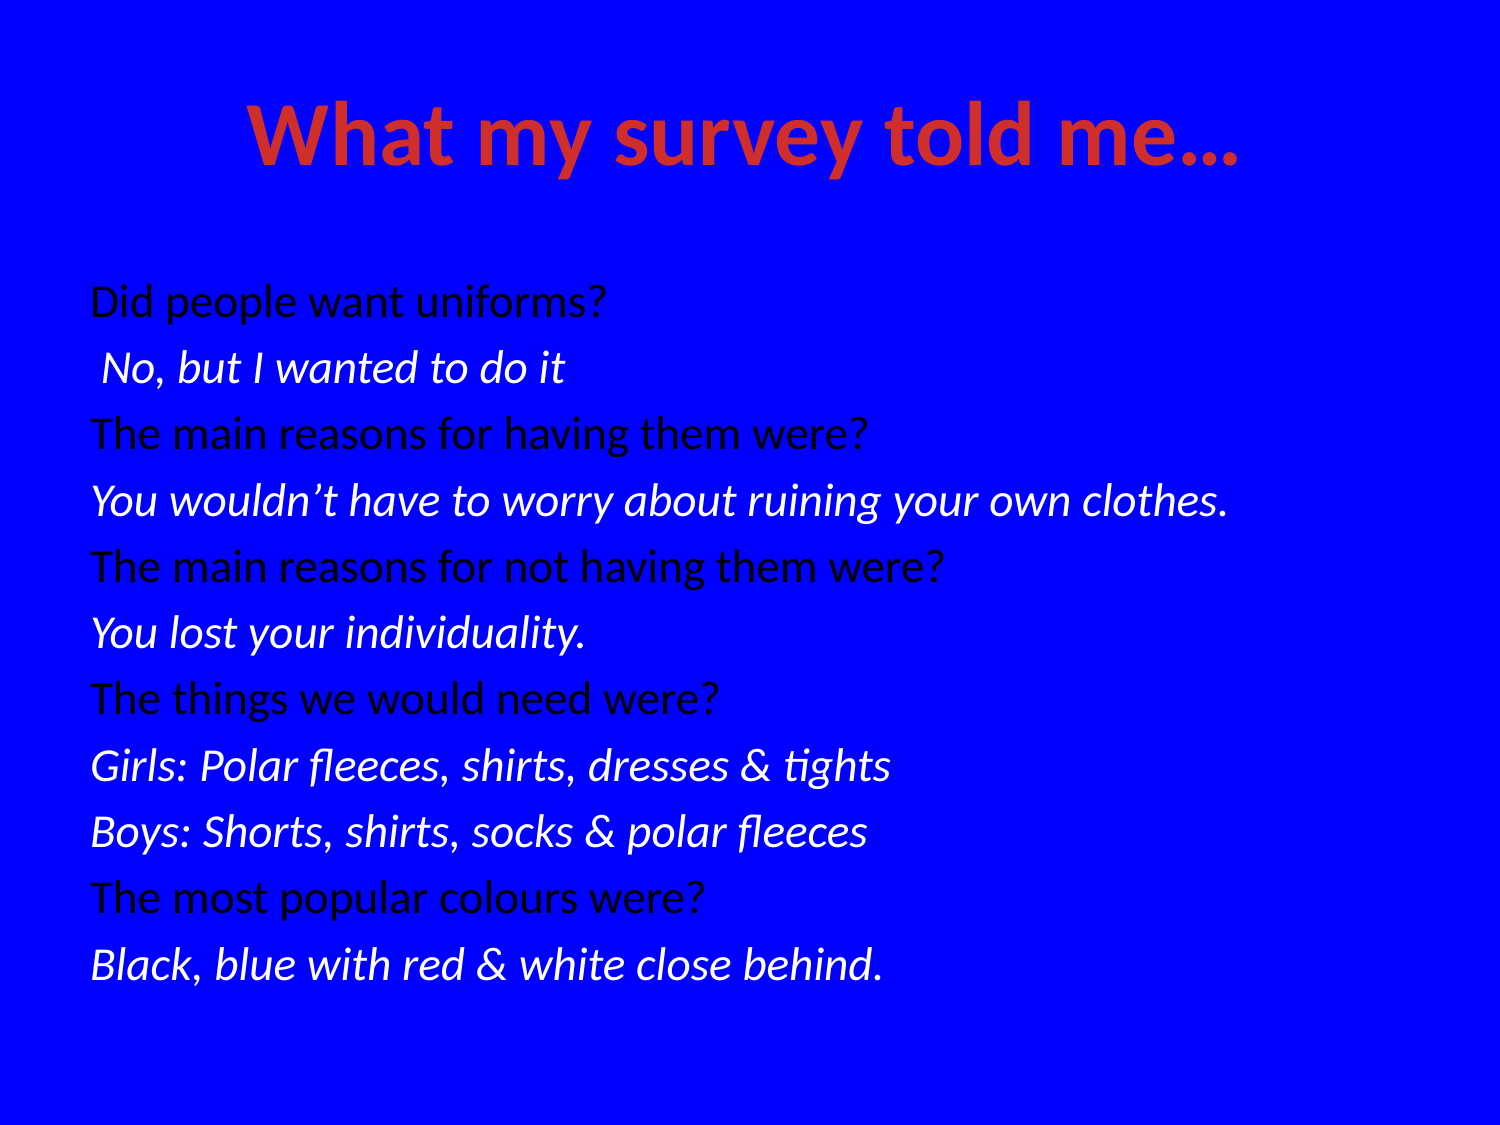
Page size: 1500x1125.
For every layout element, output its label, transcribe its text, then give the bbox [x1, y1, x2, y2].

list Did people want uniforms? No, but I wanted to do it The main reasons for having them were? You wouldn’t have to worry about ruining your own clothes. The main reasons for not having them were? You lost your individuality. The things we would need were? Girls: Polar fleeces, shirts, dresses & tights Boys: Shorts, shirts, socks & polar fleeces The most popular colours were? Black, blue with red & white close behind. [75, 262, 1425, 1005]
title What my survey told me… [70, 35, 1421, 223]
